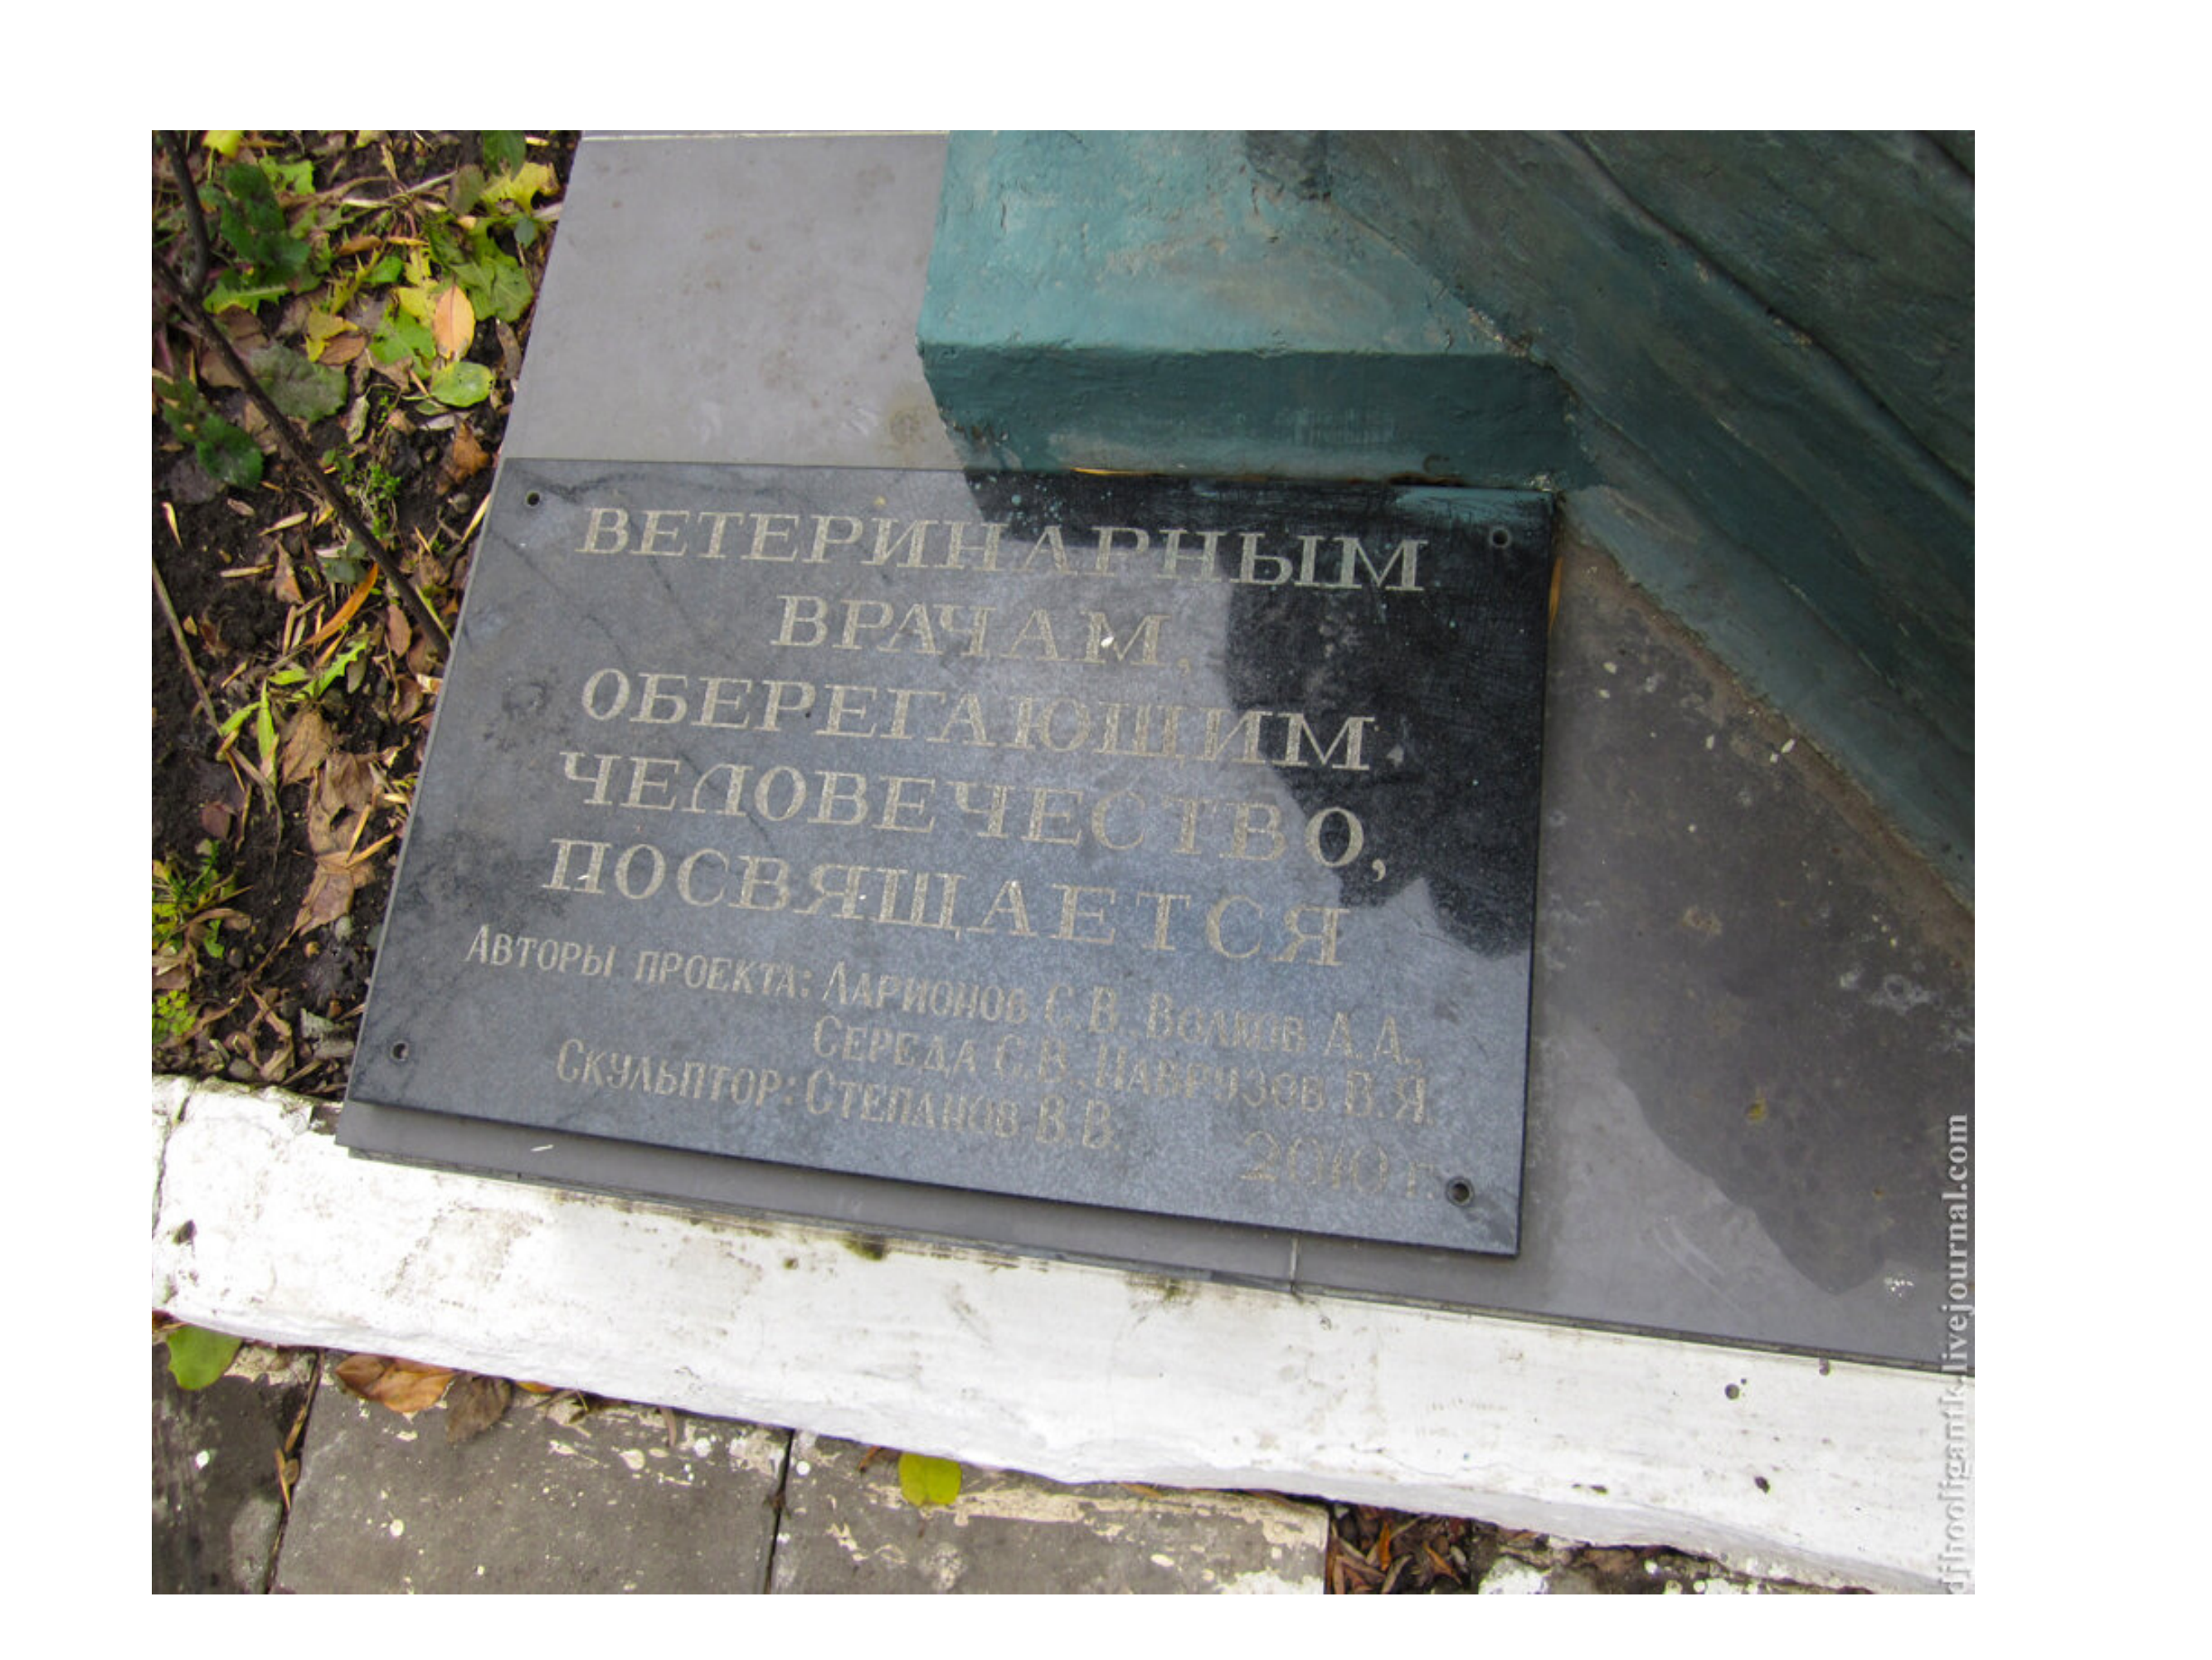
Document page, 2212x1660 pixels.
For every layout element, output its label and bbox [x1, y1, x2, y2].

list [152, 130, 1975, 1594]
